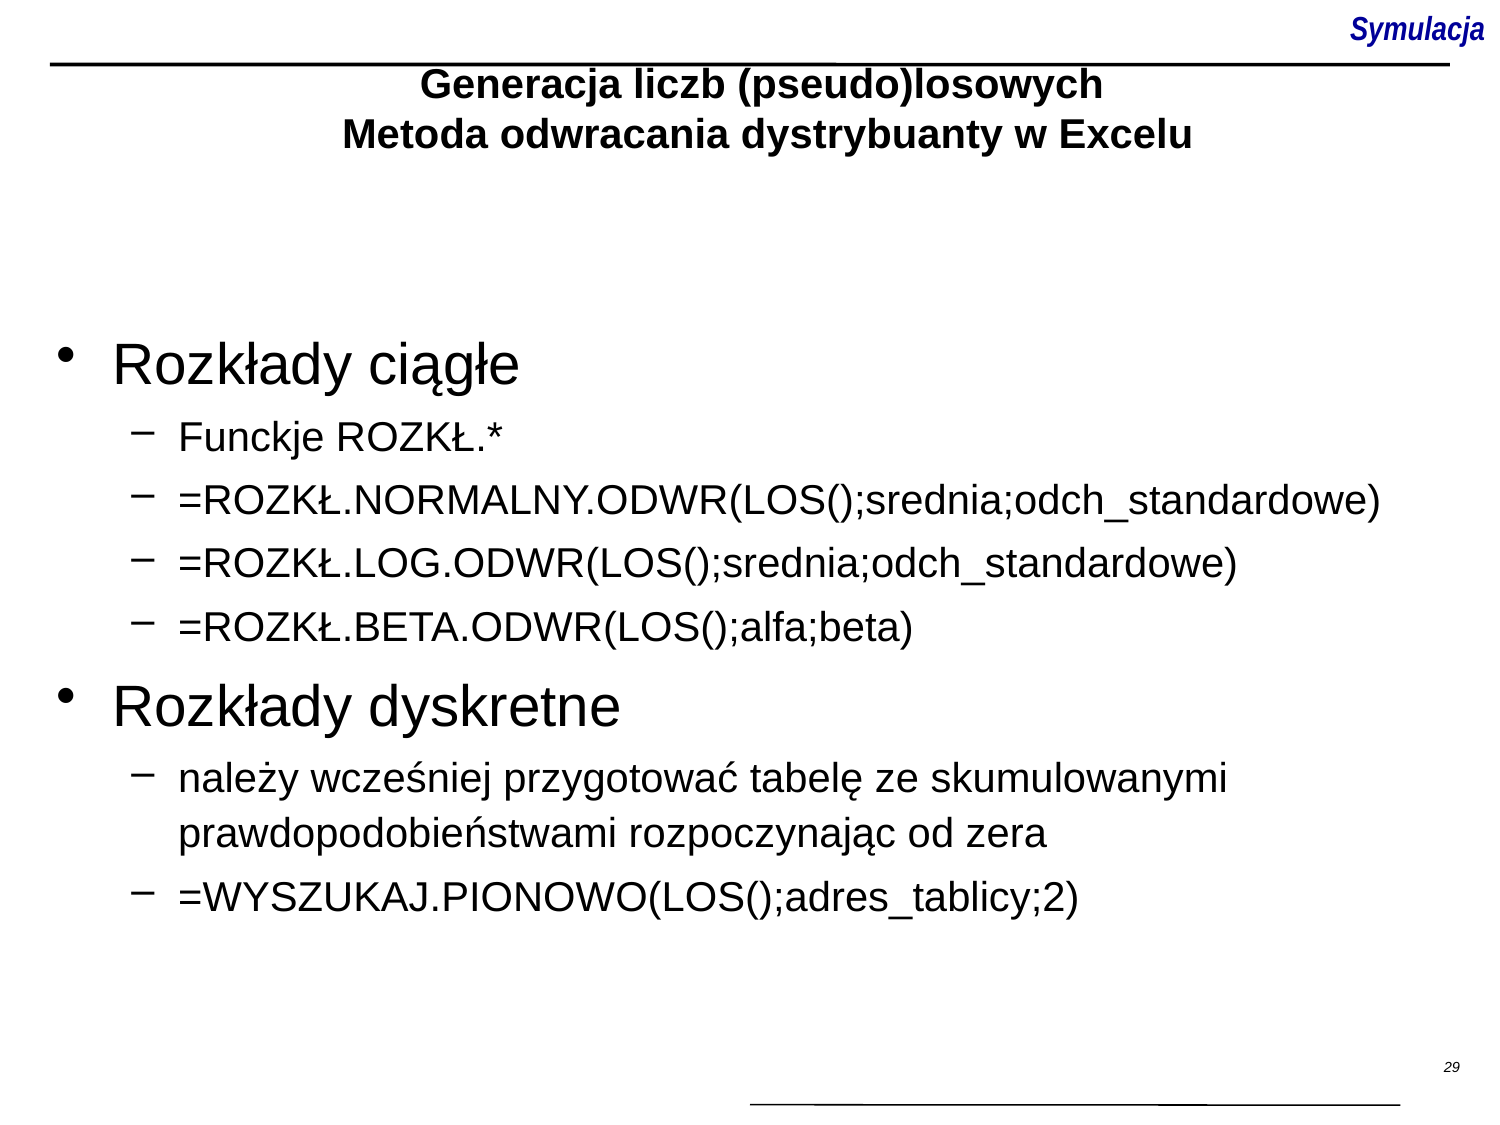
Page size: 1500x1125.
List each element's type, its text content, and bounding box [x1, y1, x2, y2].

slide_number 29 [1224, 1050, 1475, 1125]
list Rozkłady ciągłe Funckje ROZKŁ.* =ROZKŁ.NORMALNY.ODWR(LOS();srednia;odch_standardowe) =ROZKŁ.LOG.ODWR(LOS();srednia;odch_standardowe) =ROZKŁ.BETA.ODWR(LOS();alfa;beta) Rozkłady dyskretne należy wcześniej przygotować tabelę ze skumulowanymi prawdopodobieństwami rozpoczynając od zera =WYSZUKAJ.PIONOWO(LOS();adres_tablicy;2) [41, 249, 1500, 1000]
text_box Symulacja [1286, 0, 1500, 55]
title Generacja liczb (pseudo)losowych Metoda odwracania dystrybuanty w Excelu [41, 18, 1495, 196]
